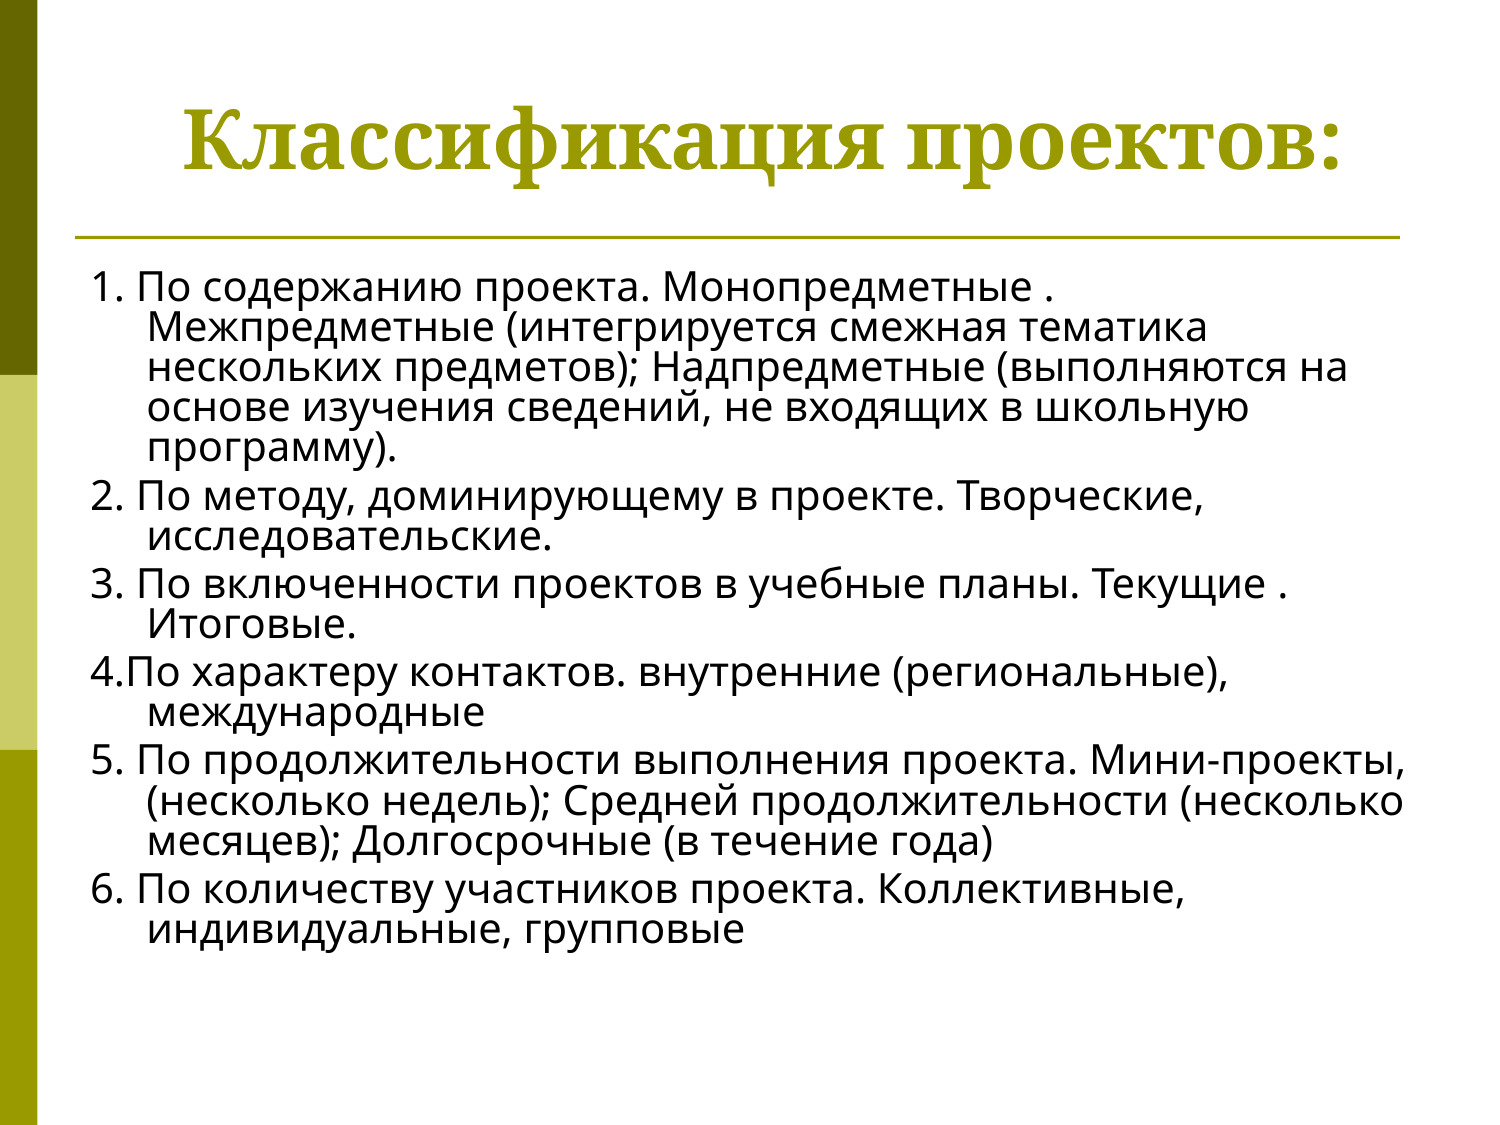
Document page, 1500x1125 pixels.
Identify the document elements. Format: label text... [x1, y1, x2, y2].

title Классификация проектов: [88, 42, 1439, 230]
list 1. По содержанию проекта. Монопредметные . Межпредметные (интегрируется смежная тематика нескольких предметов); Надпредметные (выполняются на основе изучения сведений, не входящих в школьную программу). 2. По методу, доминирующему в проекте. Творческие, исследовательские. 3. По включенности проектов в учебные планы. Текущие . Итоговые. 4.По характеру контактов. внутренние (региональные), международные 5. По продолжительности выполнения проекта. Мини-проекты, (несколько недель); Средней продолжительности (несколько месяцев); Долгосрочные (в течение года) 6. По количеству участников проекта. Коллективные, индивидуальные, групповые [74, 262, 1426, 1006]
